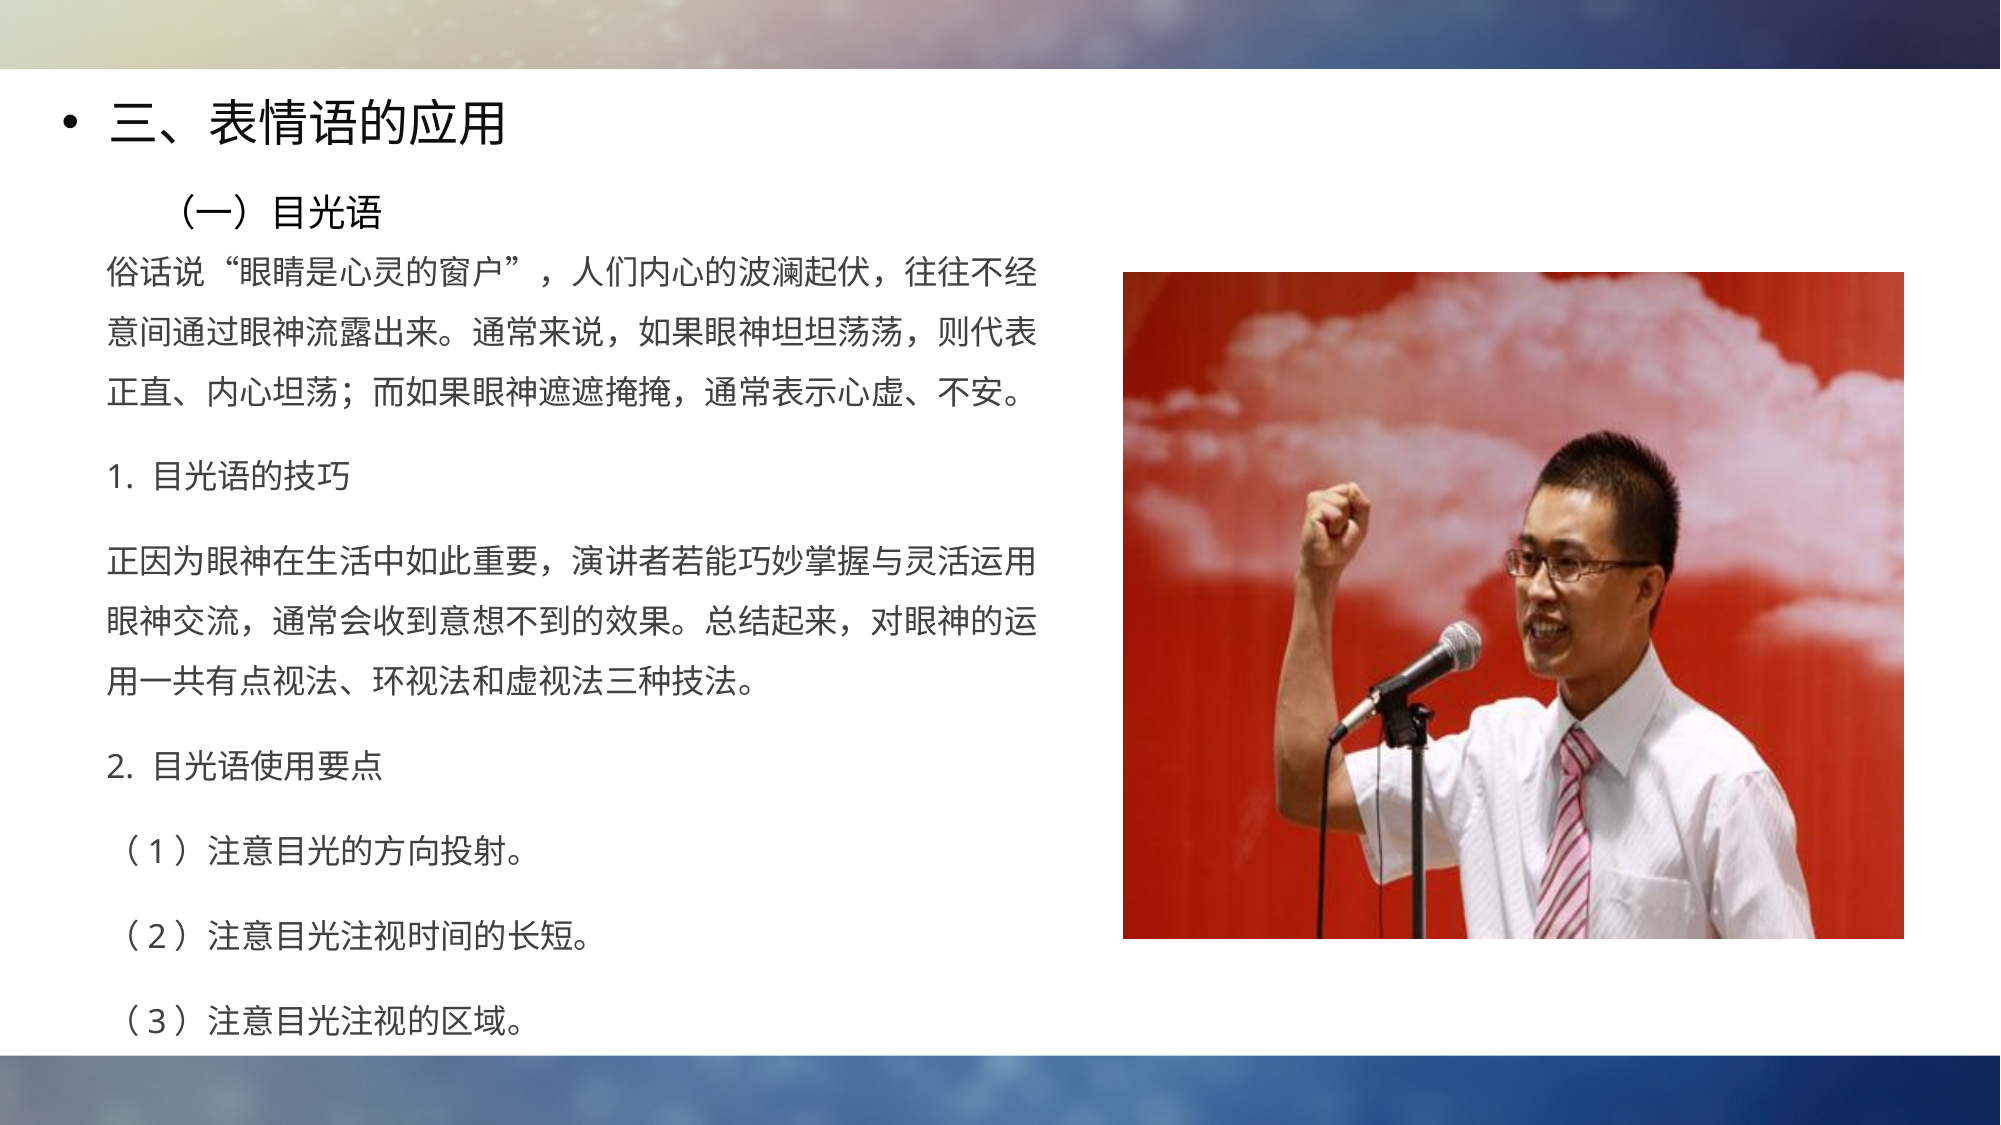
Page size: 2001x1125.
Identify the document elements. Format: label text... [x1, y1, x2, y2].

text_box 俗话说“眼睛是心灵的窗户”，人们内心的波澜起伏，往往不经意间通过眼神流露出来。通常来说，如果眼神坦坦荡荡，则代表正直、内心坦荡；而如果眼神遮遮掩掩，通常表示心虚、不安。 1. 目光语的技巧 正因为眼神在生活中如此重要，演讲者若能巧妙掌握与灵活运用眼神交流，通常会收到意想不到的效果。总结起来，对眼神的运用一共有点视法、环视法和虚视法三种技法。 2. 目光语使用要点 （1）注意目光的方向投射。 （2）注意目光注视时间的长短。 （3）注意目光注视的区域。 [91, 223, 1072, 1048]
text_box 三、表情语的应用 [46, 84, 724, 160]
picture [0, 1056, 2000, 1125]
picture [0, 0, 2000, 69]
picture [1123, 272, 1904, 939]
text_box （一）目光语 [143, 181, 398, 242]
